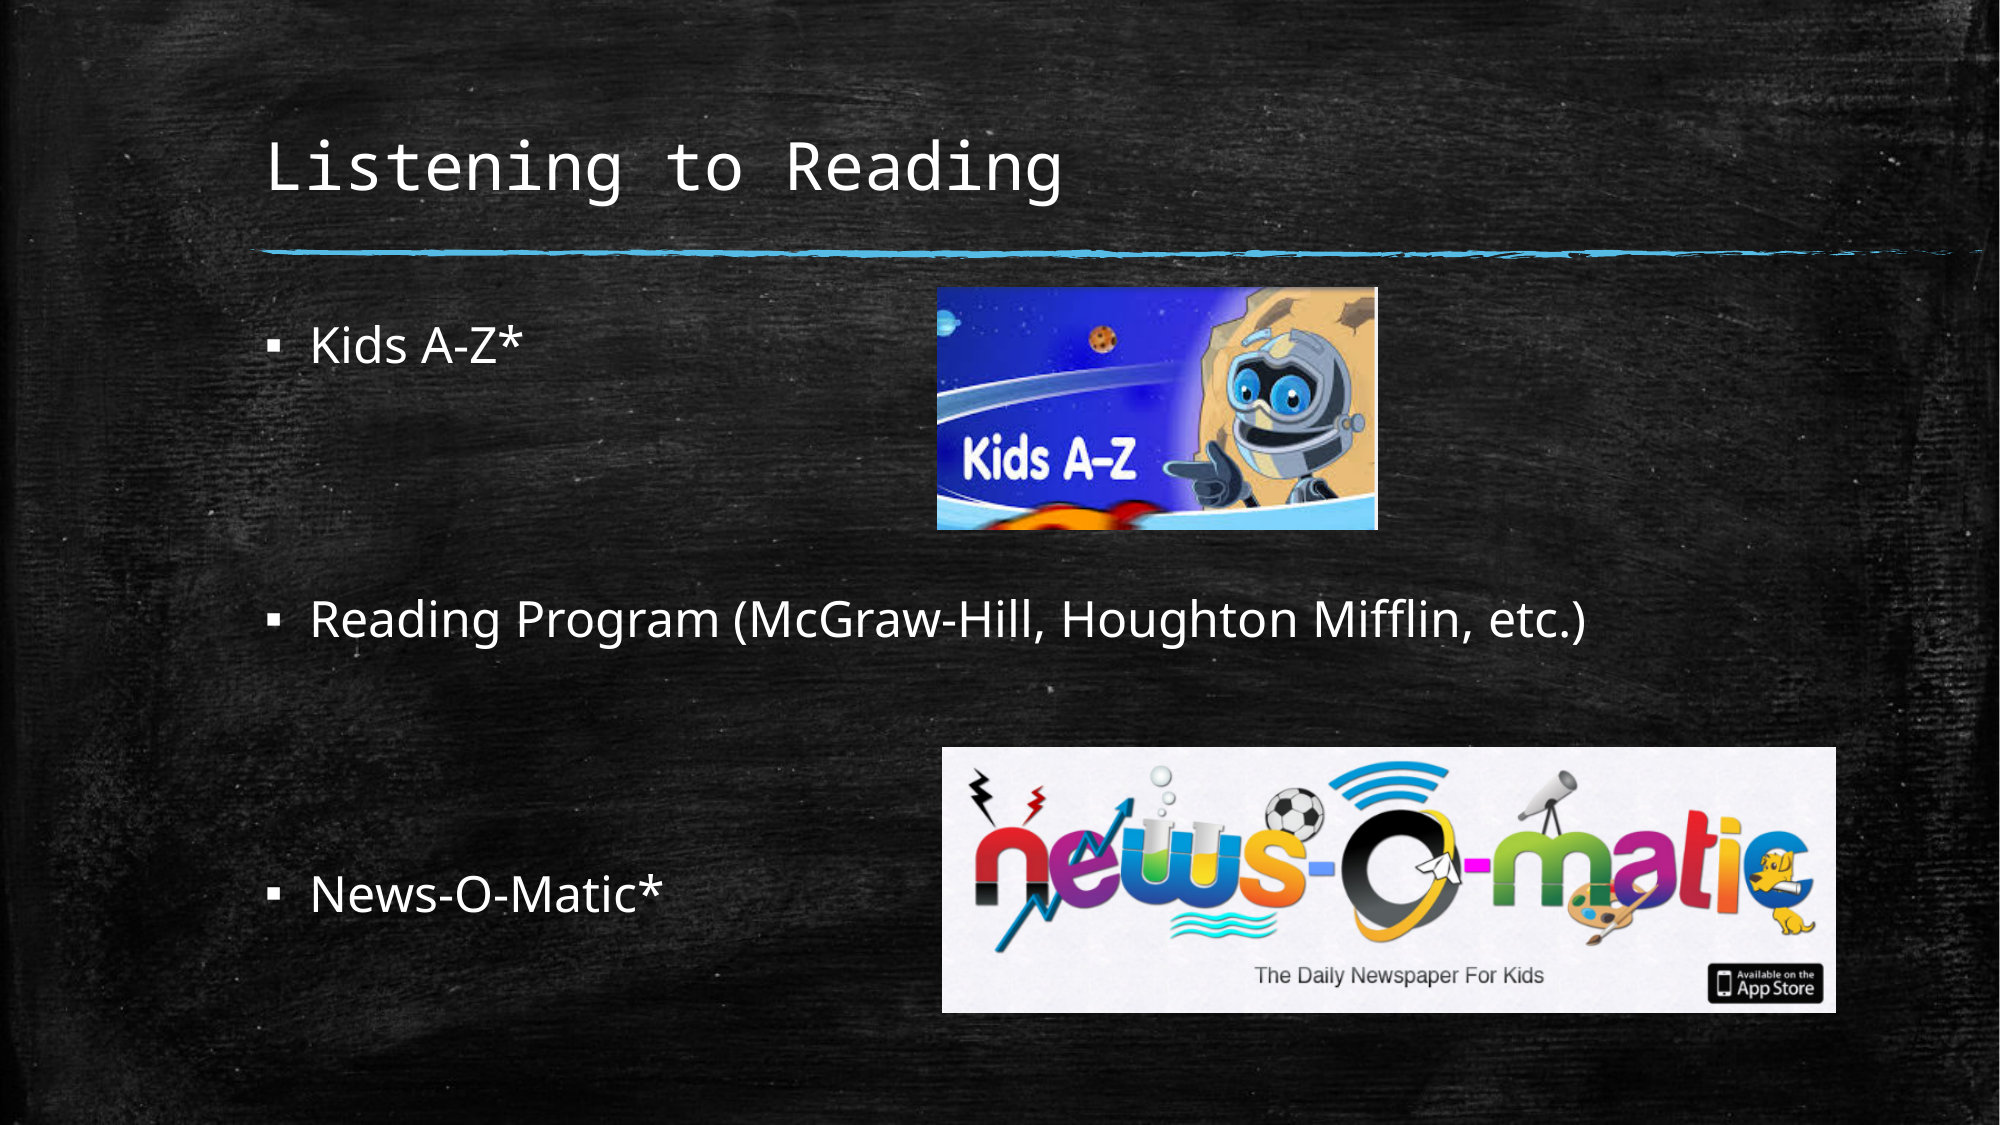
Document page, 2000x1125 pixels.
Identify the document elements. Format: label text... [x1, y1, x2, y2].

picture [942, 747, 1836, 1013]
list Kids A-Z* Reading Program (McGraw-Hill, Houghton Mifflin, etc.) News-O-Matic* [249, 312, 1750, 1013]
title Listening to Reading [249, 45, 1750, 213]
picture [937, 287, 1378, 530]
